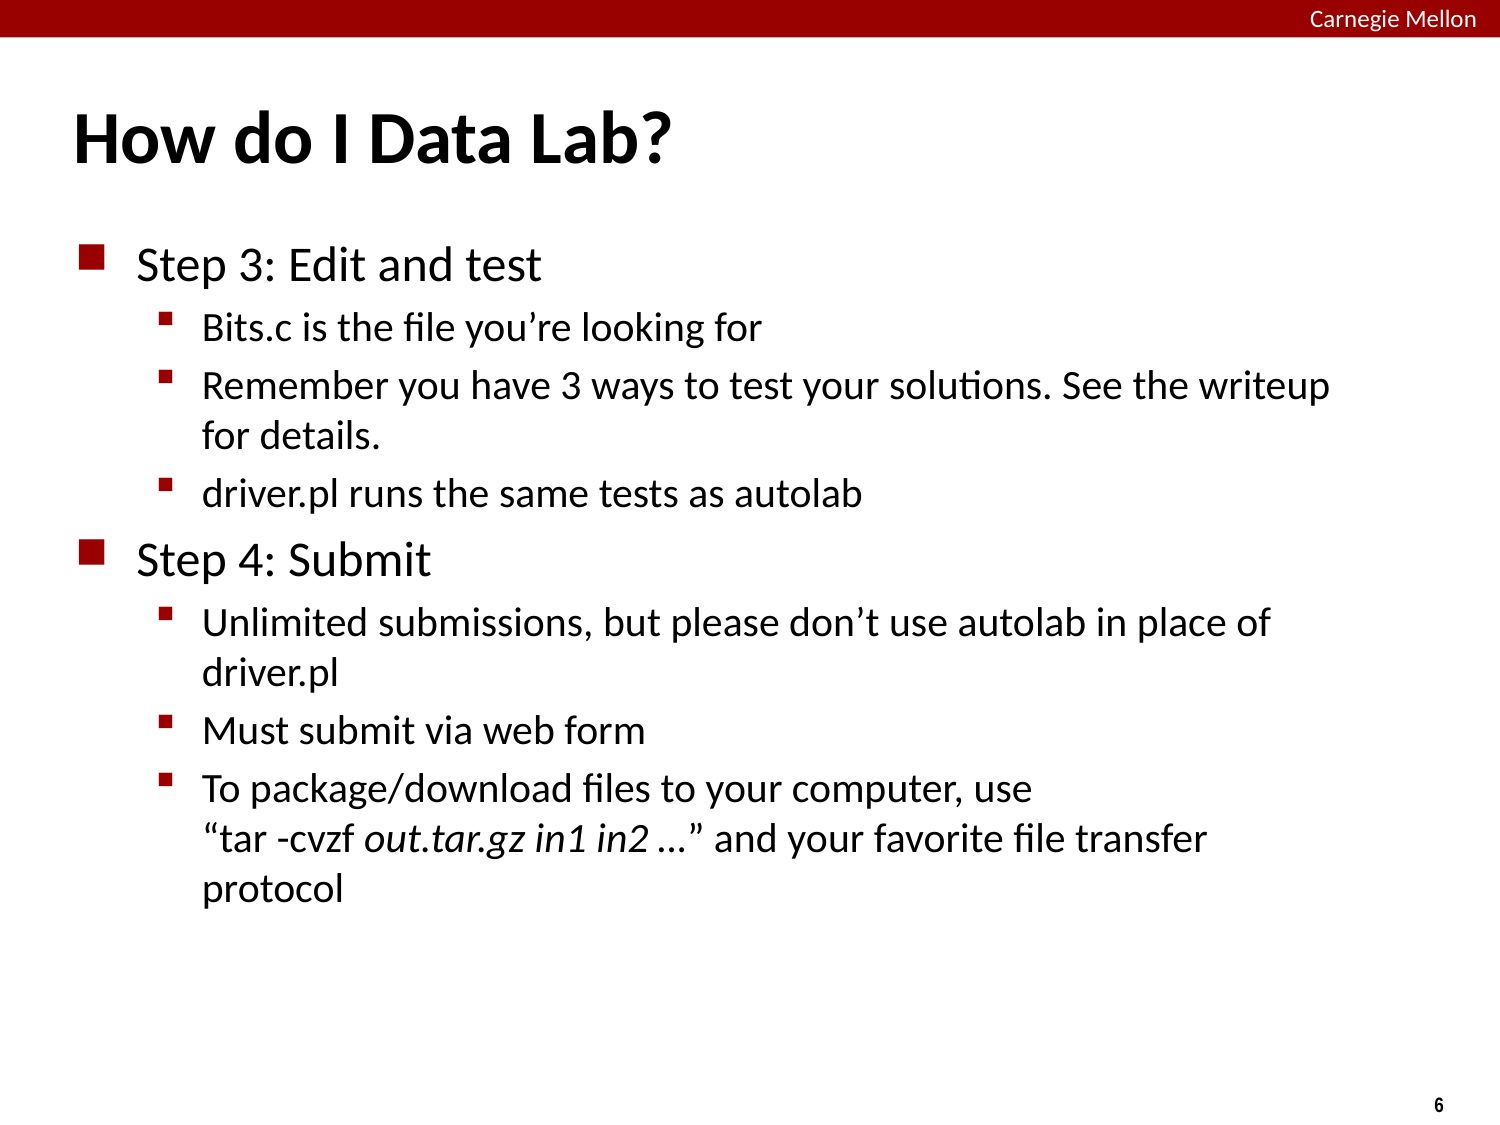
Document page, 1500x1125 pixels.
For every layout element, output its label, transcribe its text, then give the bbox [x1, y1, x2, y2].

title How do I Data Lab? [58, 71, 1305, 197]
list Step 3: Edit and test Bits.c is the file you’re looking for Remember you have 3 ways to test your solutions. See the writeup for details. driver.pl runs the same tests as autolab Step 4: Submit Unlimited submissions, but please don’t use autolab in place of driver.pl Must submit via web form To package/download files to your computer, use “tar -cvzf out.tar.gz in1 in2 …” and your favorite file transfer protocol [64, 223, 1361, 1040]
